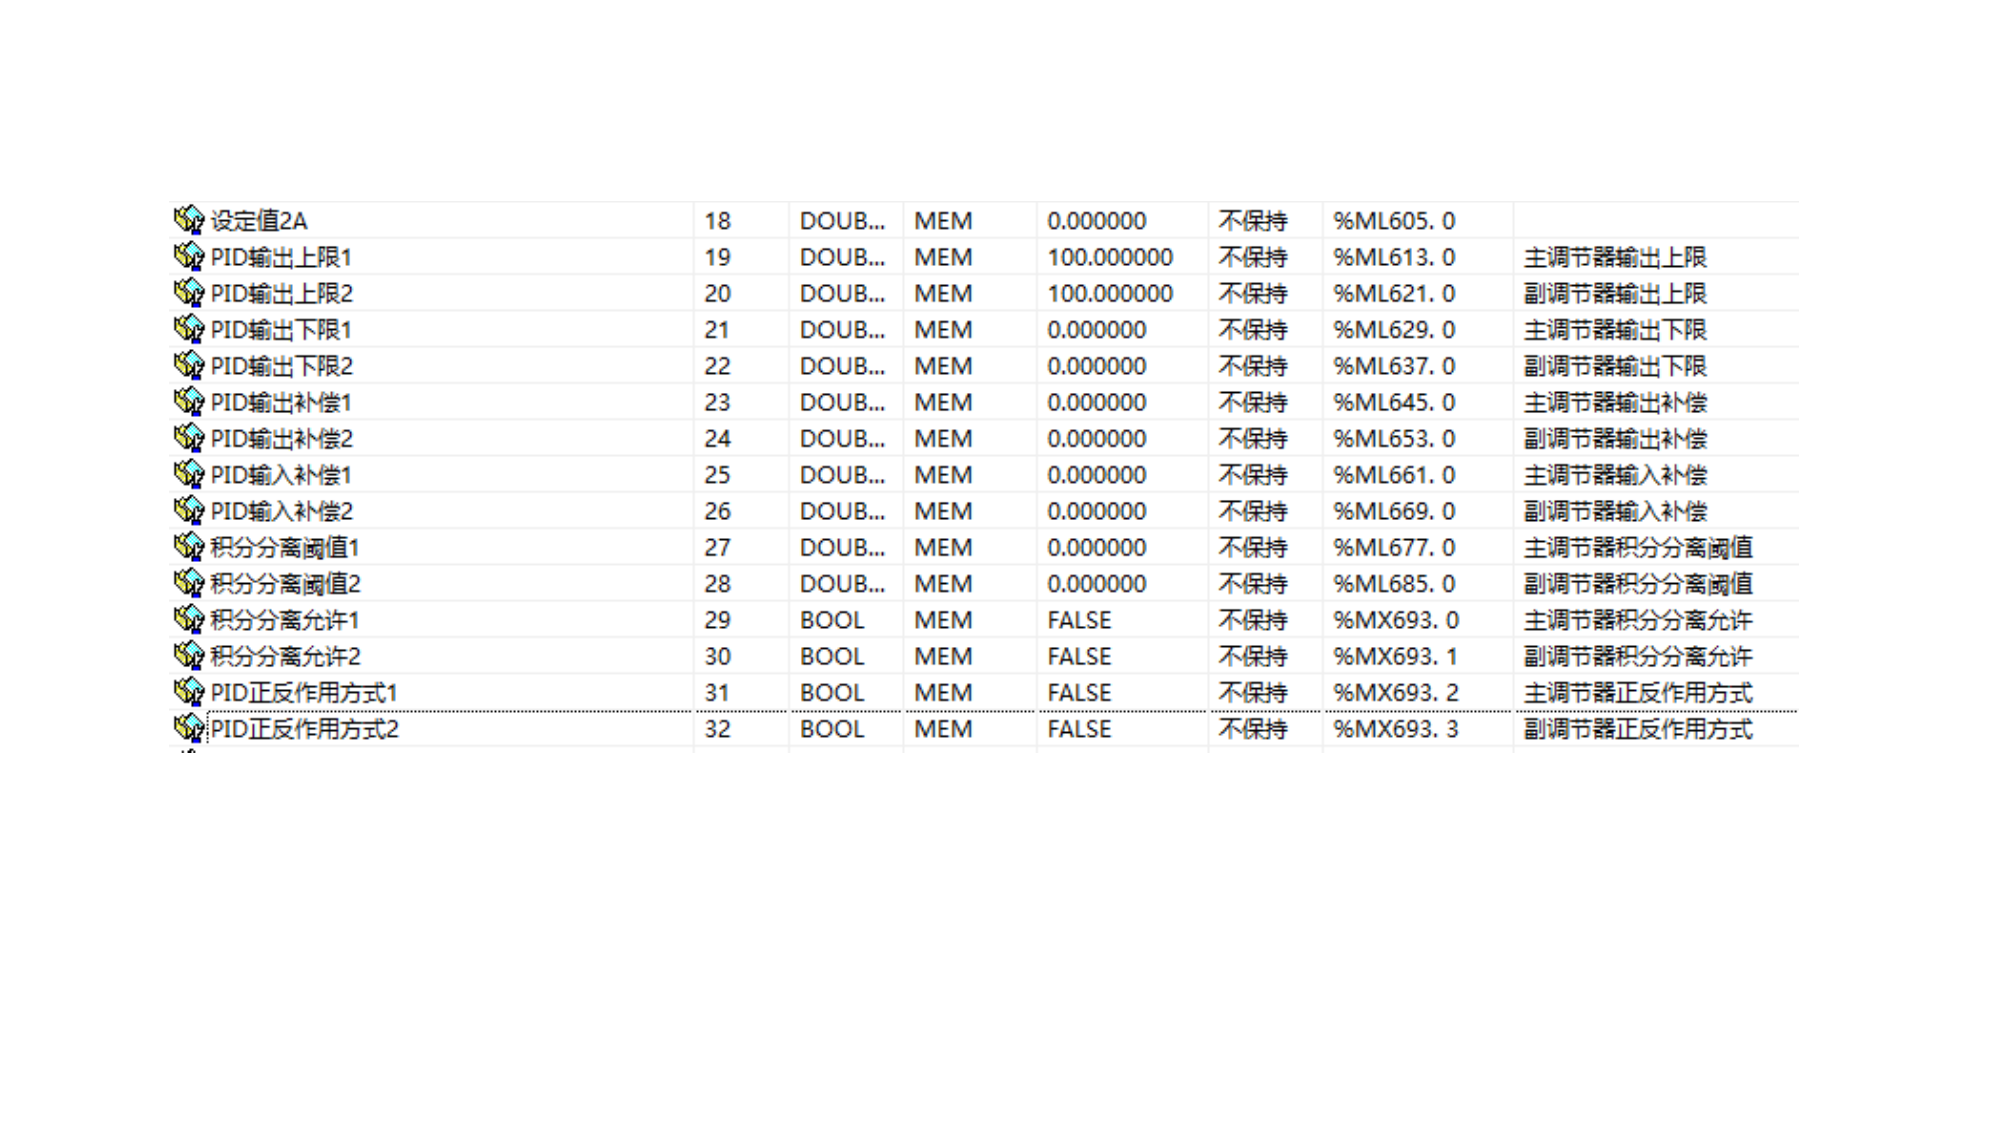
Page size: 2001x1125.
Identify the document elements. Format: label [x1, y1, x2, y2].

picture [169, 201, 1799, 753]
